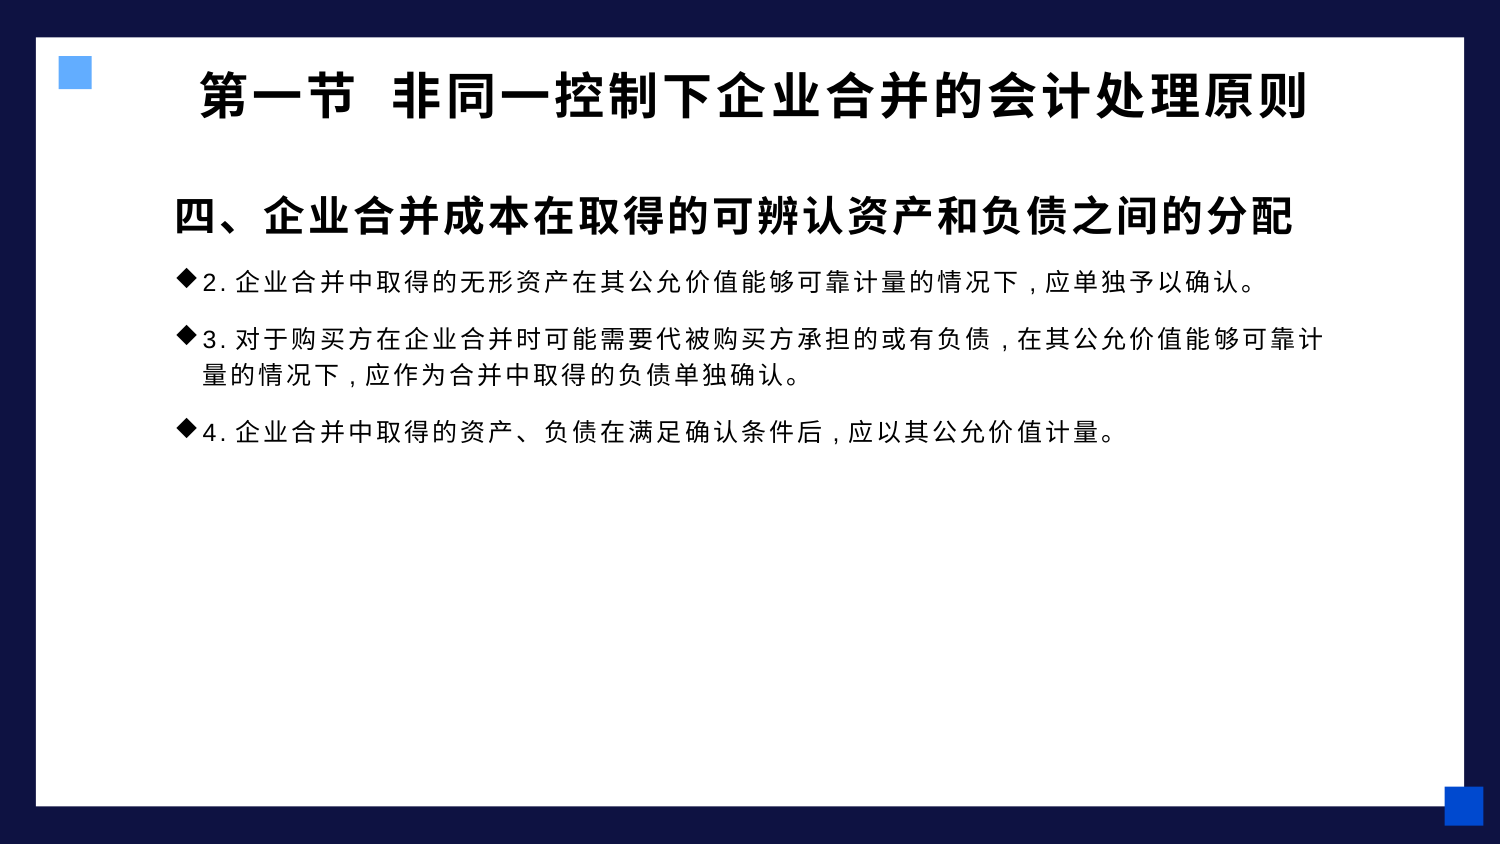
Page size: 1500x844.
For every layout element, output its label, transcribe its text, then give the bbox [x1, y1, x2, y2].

title 第一节 非同一控制下企业合并的会计处理原则 [159, 43, 1344, 133]
list 四、企业合并成本在取得的可辨认资产和负债之间的分配 2.企业合并中取得的无形资产在其公允价值能够可靠计量的情况下,应单独予以确认。 3.对于购买方在企业合并时可能需要代被购买方承担的或有负债,在其公允价值能够可靠计量的情况下,应作为合并中取得的负债单独确认。 4.企业合并中取得的资产、负债在满足确认条件后,应以其公允价值计量。 [157, 179, 1343, 604]
